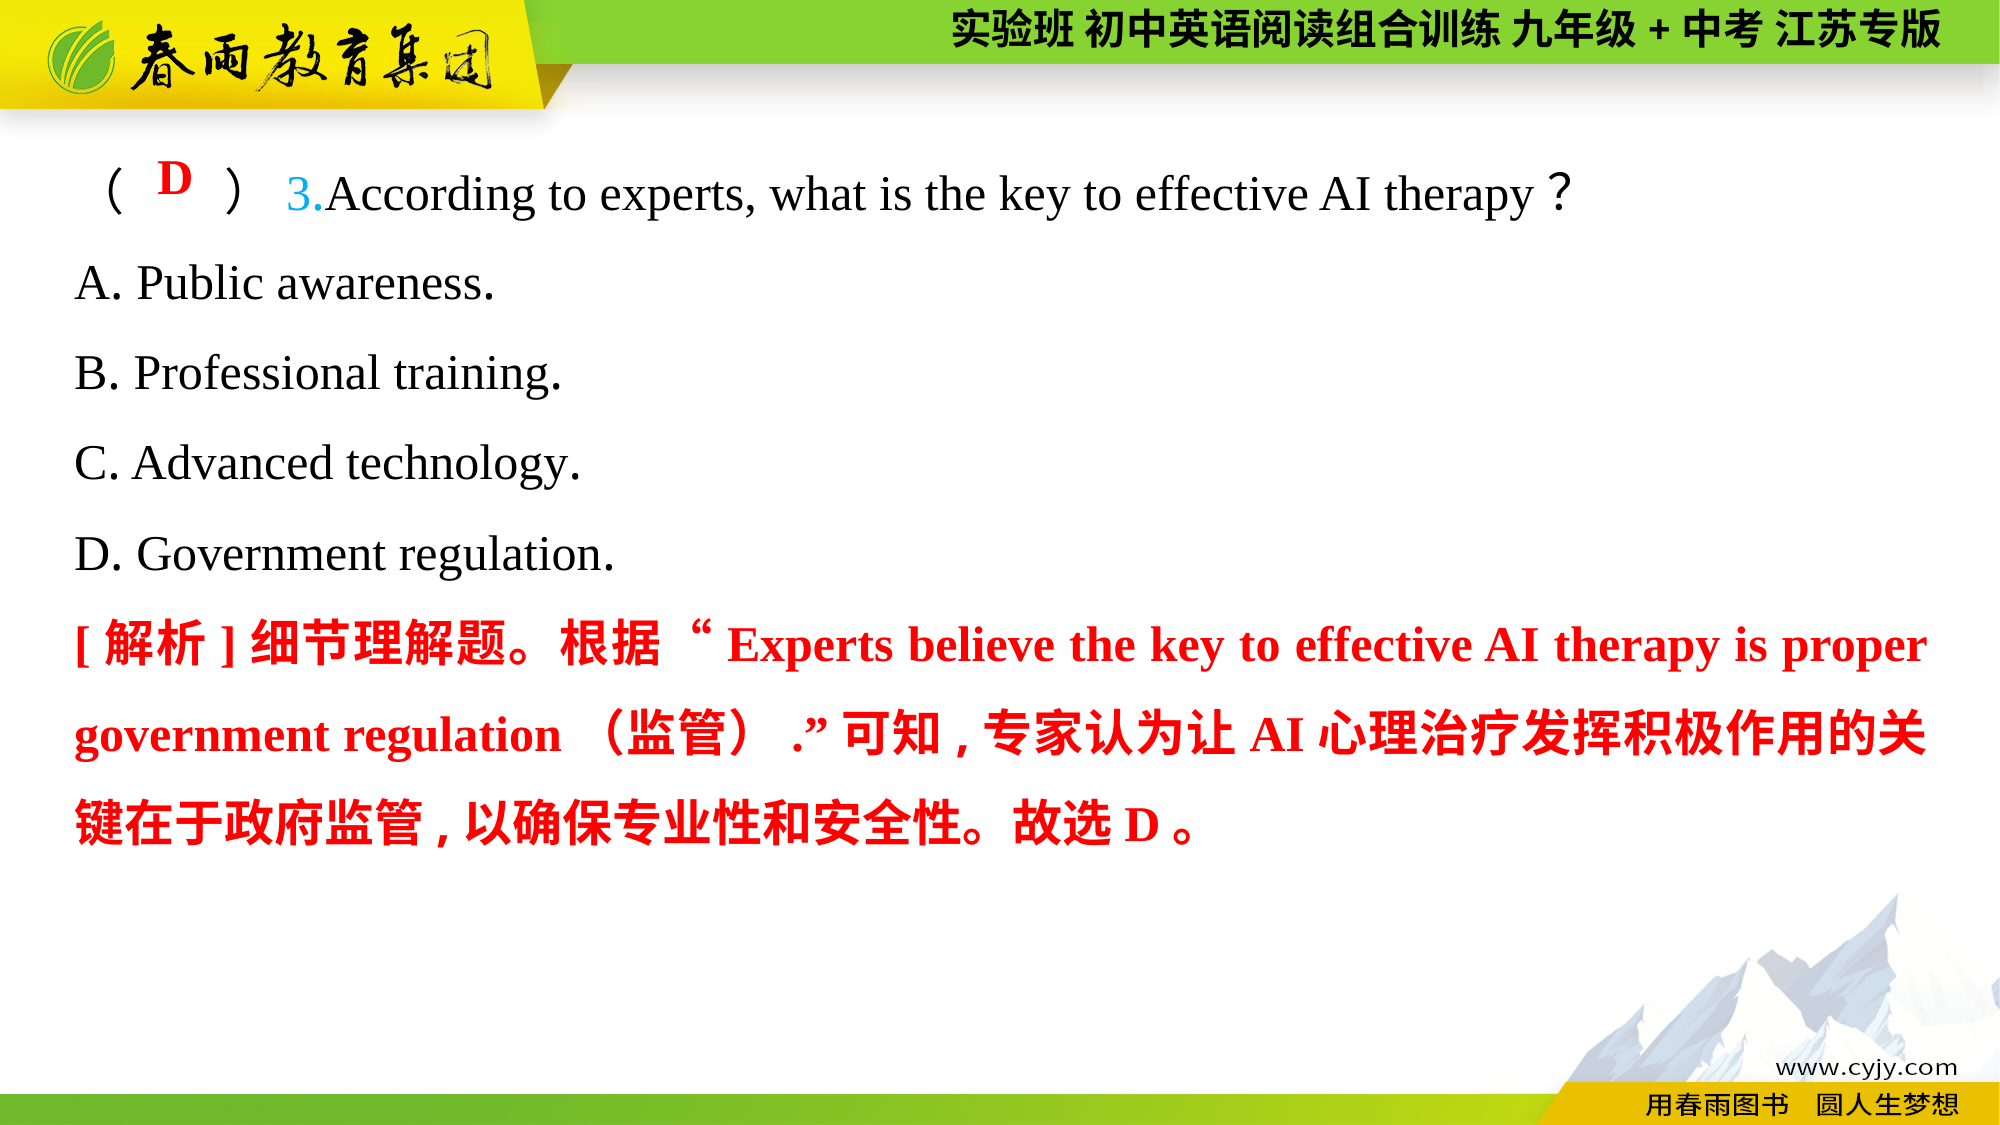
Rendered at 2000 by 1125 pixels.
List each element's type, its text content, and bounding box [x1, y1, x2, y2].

picture [0, 0, 2000, 1125]
text_box D [142, 137, 209, 213]
list （ ）3.According to experts, what is the key to effective AI therapy？ A. Public awareness. B. Professional training. C. Advanced technology. D. Government regulation. [59, 122, 1944, 574]
text_box [解析]细节理解题。根据“Experts believe the key to effective AI therapy is proper government regulation（监管）.”可知,专家认为让AI心理治疗发挥积极作用的关键在于政府监管,以确保专业性和安全性。故选D。 [59, 574, 1944, 860]
